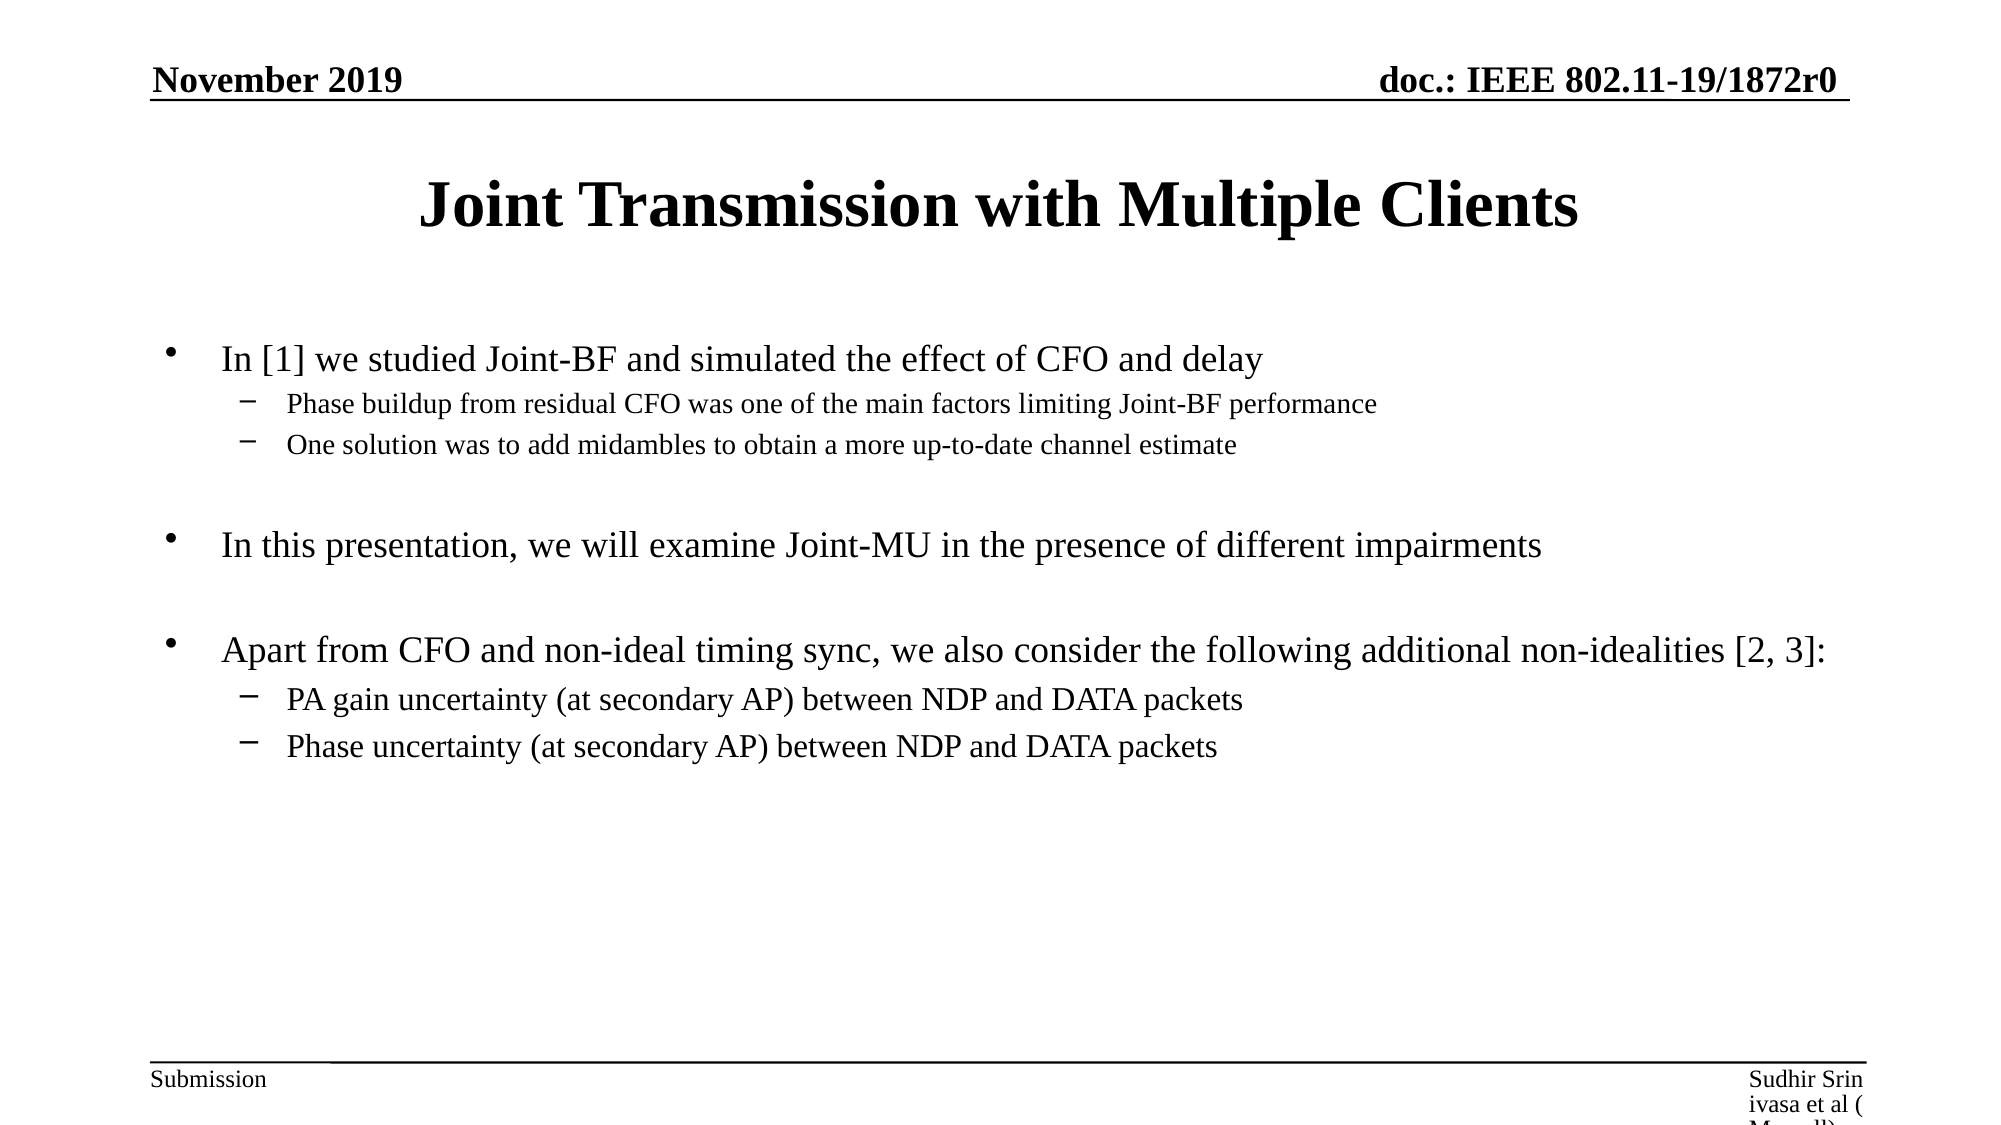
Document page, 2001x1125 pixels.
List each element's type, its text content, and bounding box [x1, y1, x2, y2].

list In [1] we studied Joint-BF and simulated the effect of CFO and delay Phase buildup from residual CFO was one of the main factors limiting Joint-BF performance One solution was to add midambles to obtain a more up-to-date channel estimate In this presentation, we will examine Joint-MU in the presence of different impairments Apart from CFO and non-ideal timing sync, we also consider the following additional non-idealities [2, 3]: PA gain uncertainty (at secondary AP) between NDP and DATA packets Phase uncertainty (at secondary AP) between NDP and DATA packets [149, 326, 1850, 1002]
title Joint Transmission with Multiple Clients [150, 112, 1850, 288]
footer Sudhir Srinivasa et al (Marvell) [1748, 1061, 1869, 1108]
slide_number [152, 54, 406, 101]
